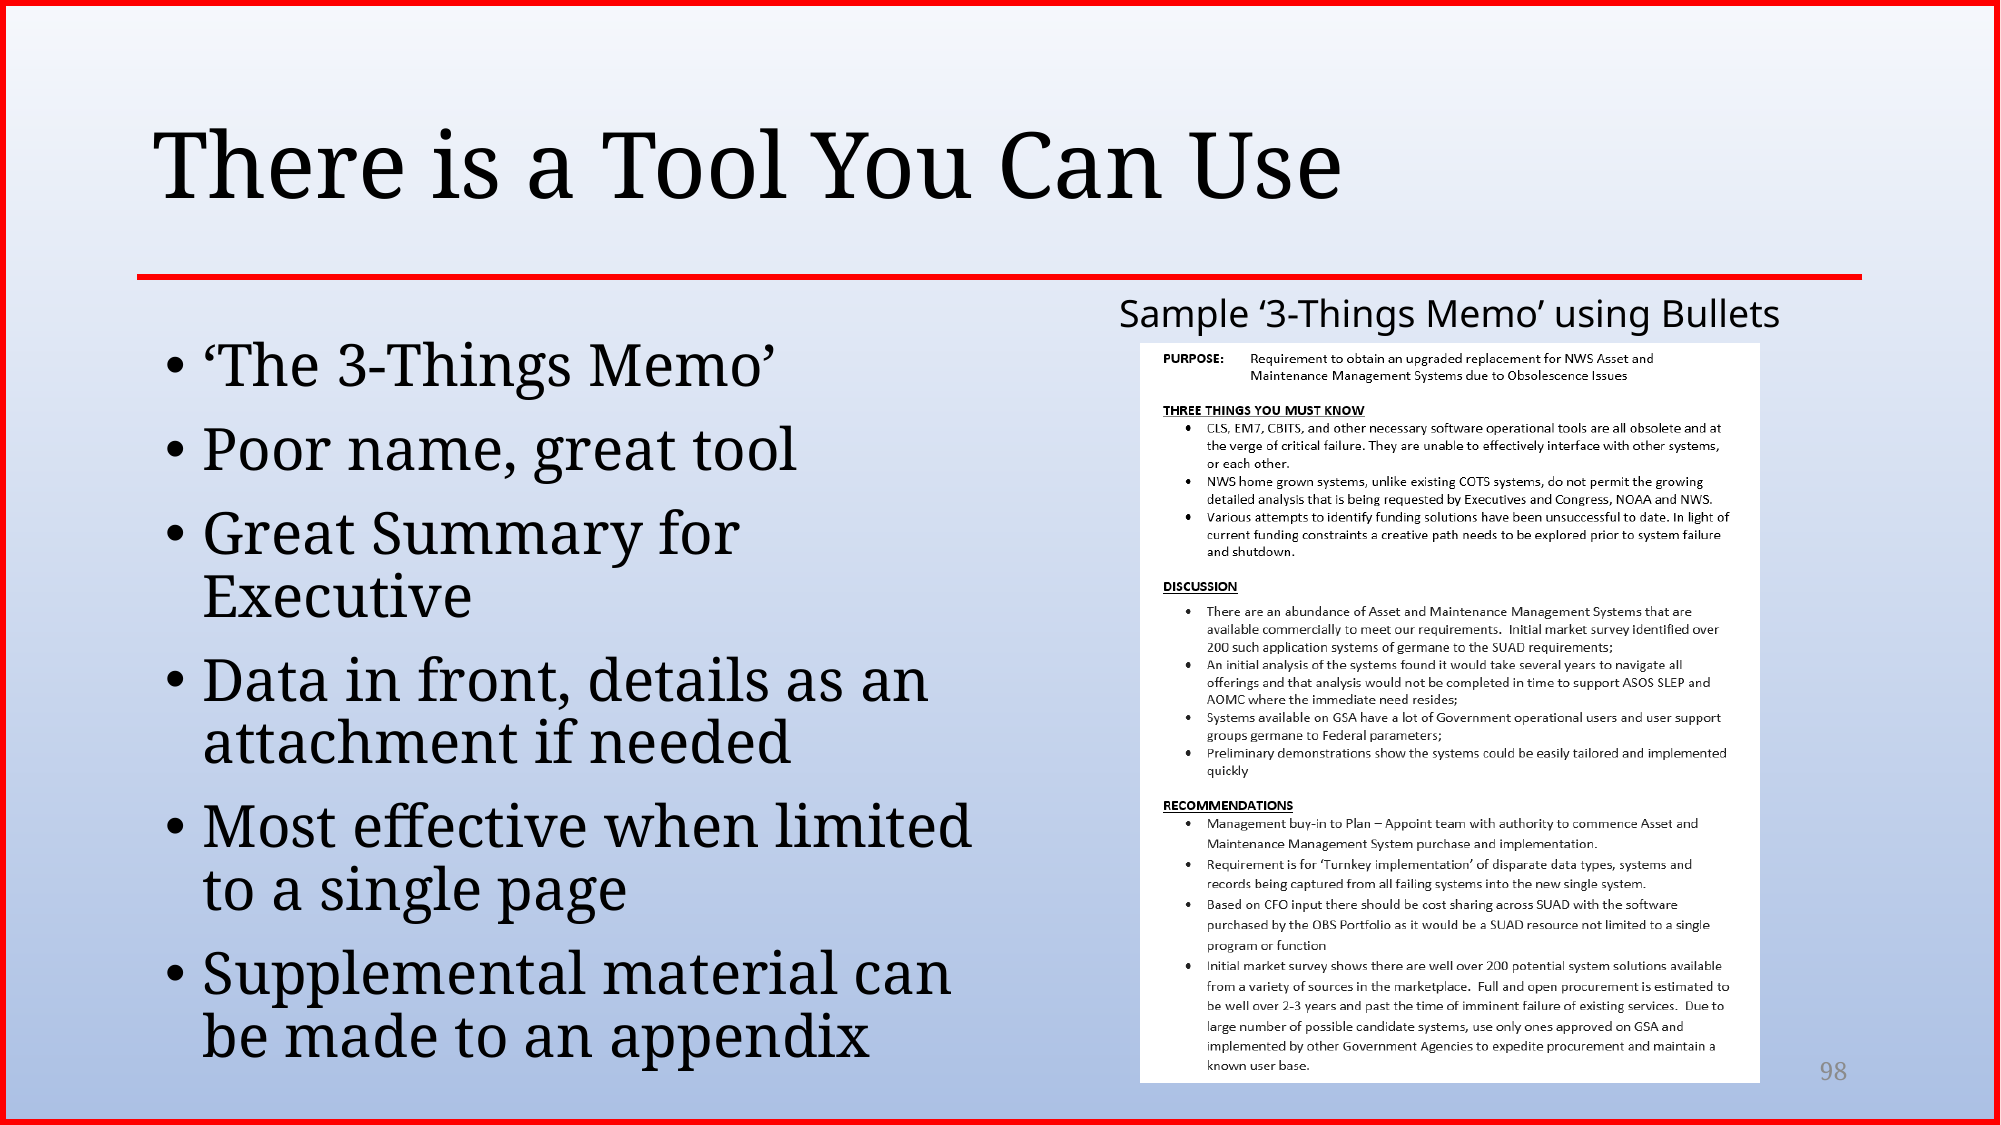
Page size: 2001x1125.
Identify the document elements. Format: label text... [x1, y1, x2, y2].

list ‘The 3-Things Memo’ Poor name, great tool Great Summary for Executive Data in front, details as an attachment if needed Most effective when limited to a single page Supplemental material can be made to an appendix [150, 328, 1000, 1043]
title There is a Tool You Can Use [137, 59, 1863, 278]
text_box Sample ‘3-Things Memo’ using Bullets [1104, 282, 1797, 343]
slide_number 98 [1412, 1042, 1863, 1103]
picture [1140, 343, 1760, 1083]
